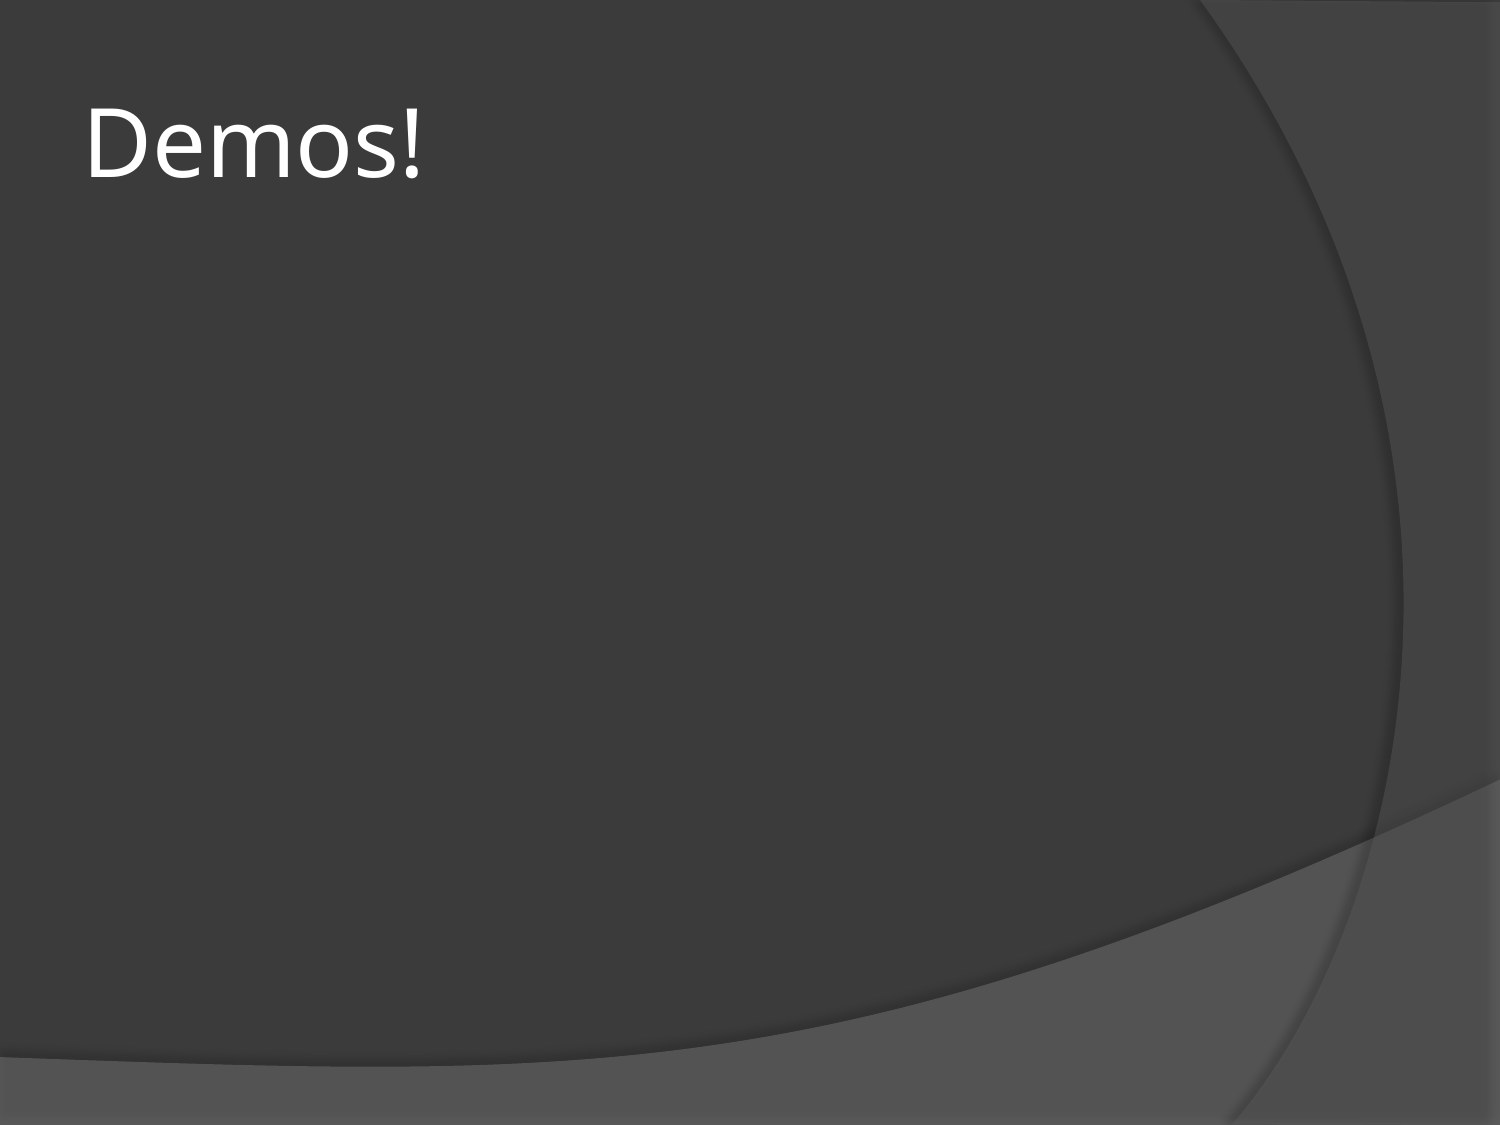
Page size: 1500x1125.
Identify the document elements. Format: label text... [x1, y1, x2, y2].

title Demos! [75, 45, 1300, 233]
